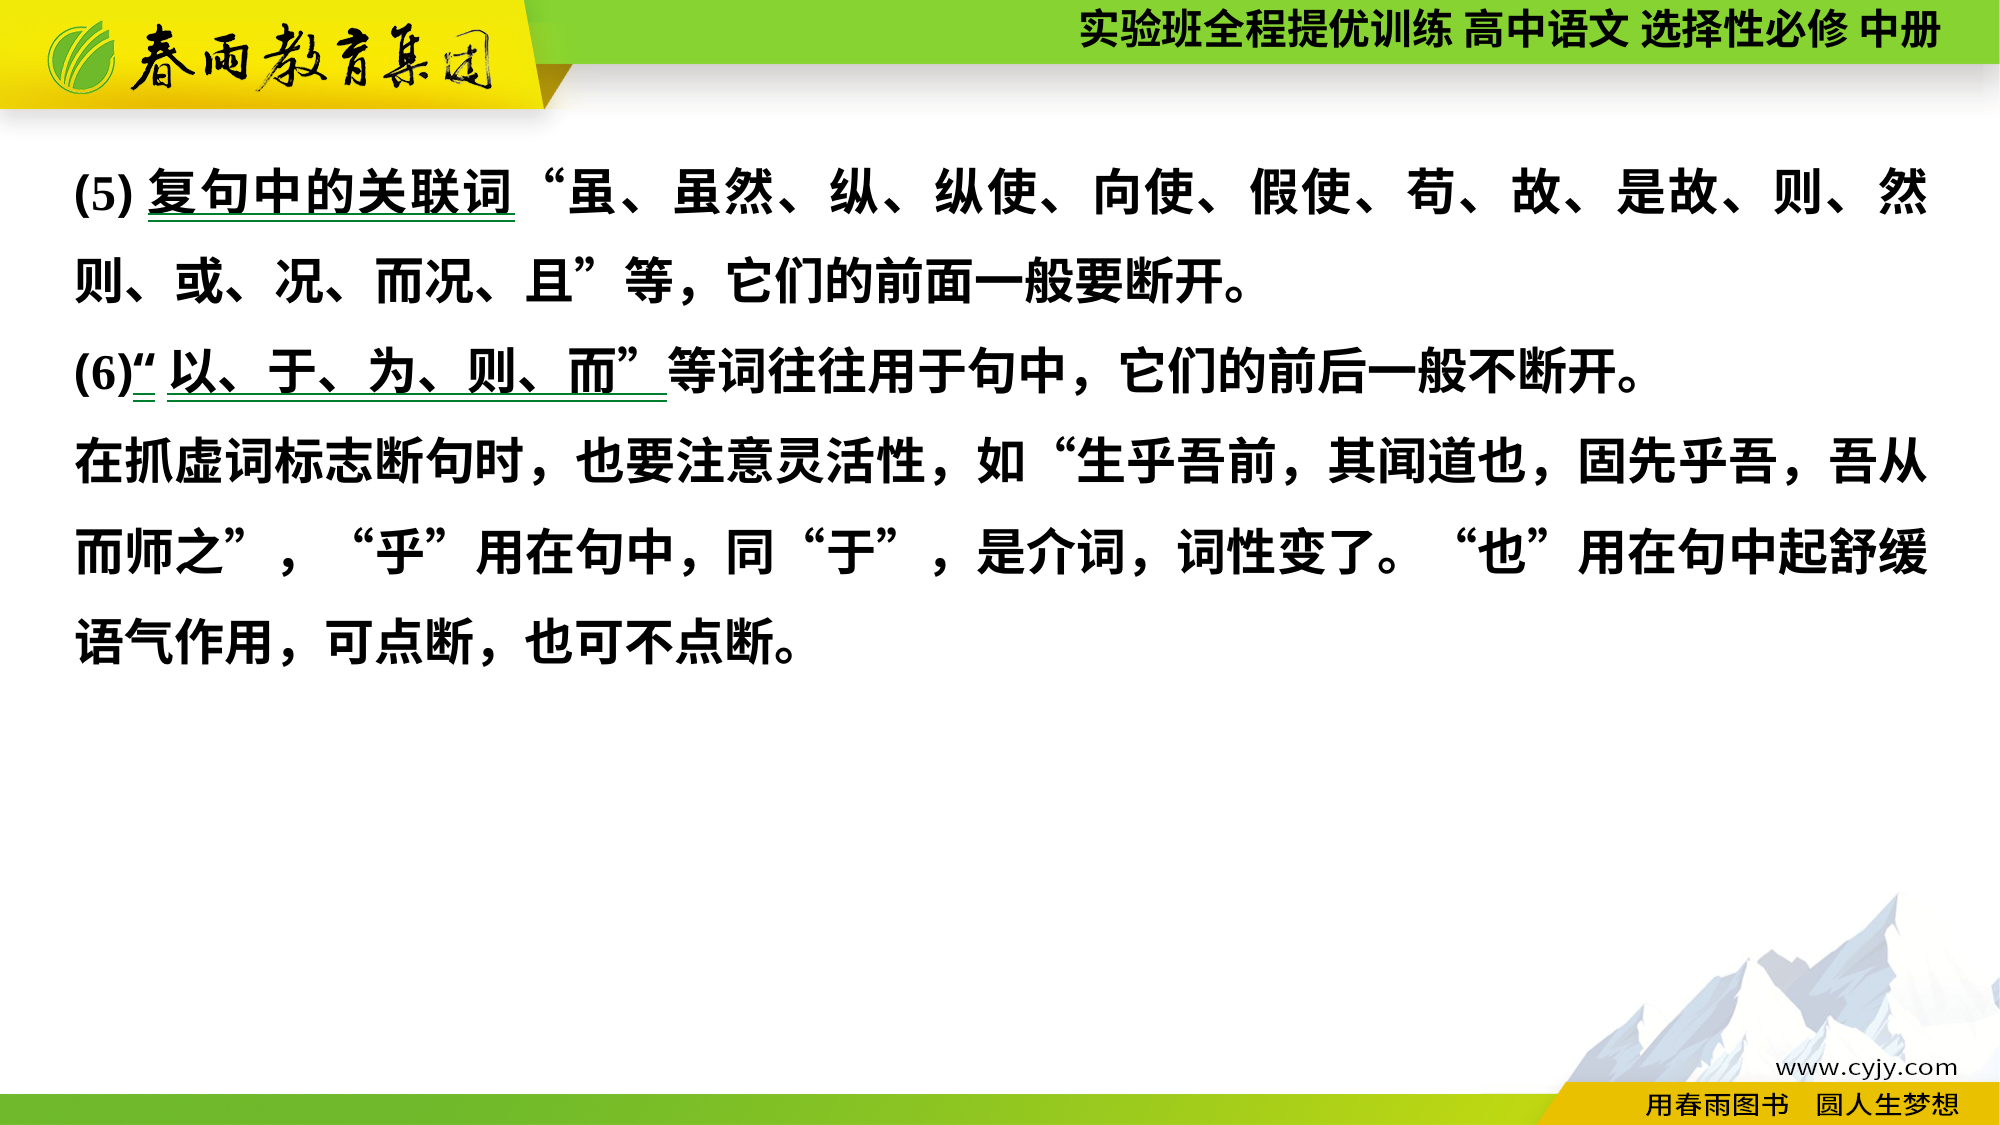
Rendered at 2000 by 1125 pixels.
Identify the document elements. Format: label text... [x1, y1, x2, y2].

picture [0, 0, 2000, 1125]
list (5)复句中的关联词“虽、虽然、纵、纵使、向使、假使、苟、故、是故、则、然则、或、况、而况、且”等，它们的前面一般要断开。 (6)“以、于、为、则、而”等词往往用于句中，它们的前后一般不断开。 在抓虚词标志断句时，也要注意灵活性，如“生乎吾前，其闻道也，固先乎吾，吾从而师之”，“乎”用在句中，同“于”，是介词，词性变了。“也”用在句中起舒缓语气作用，可点断，也可不点断。 [59, 122, 1944, 672]
